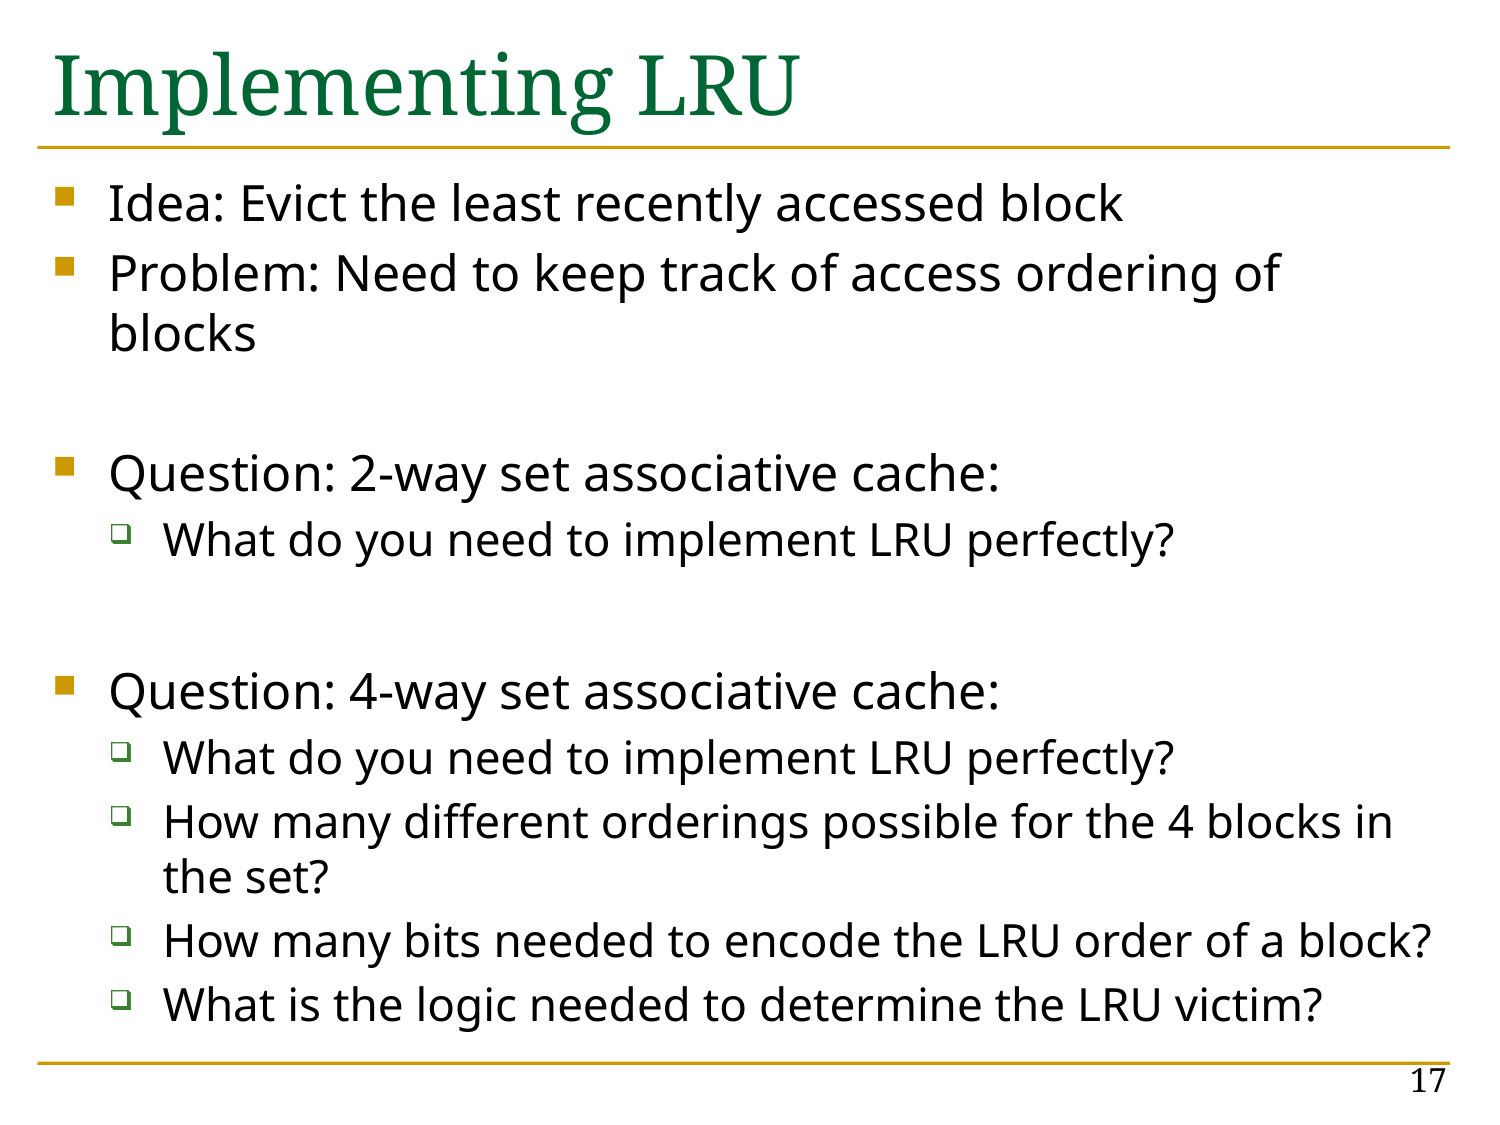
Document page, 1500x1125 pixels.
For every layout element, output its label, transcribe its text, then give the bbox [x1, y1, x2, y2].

title Implementing LRU [37, 24, 1450, 163]
slide_number 17 [1111, 1036, 1462, 1112]
list Idea: Evict the least recently accessed block Problem: Need to keep track of access ordering of blocks Question: 2-way set associative cache: What do you need to implement LRU perfectly? Question: 4-way set associative cache: What do you need to implement LRU perfectly? How many different orderings possible for the 4 blocks in the set? How many bits needed to encode the LRU order of a block? What is the logic needed to determine the LRU victim? [37, 163, 1450, 1016]
